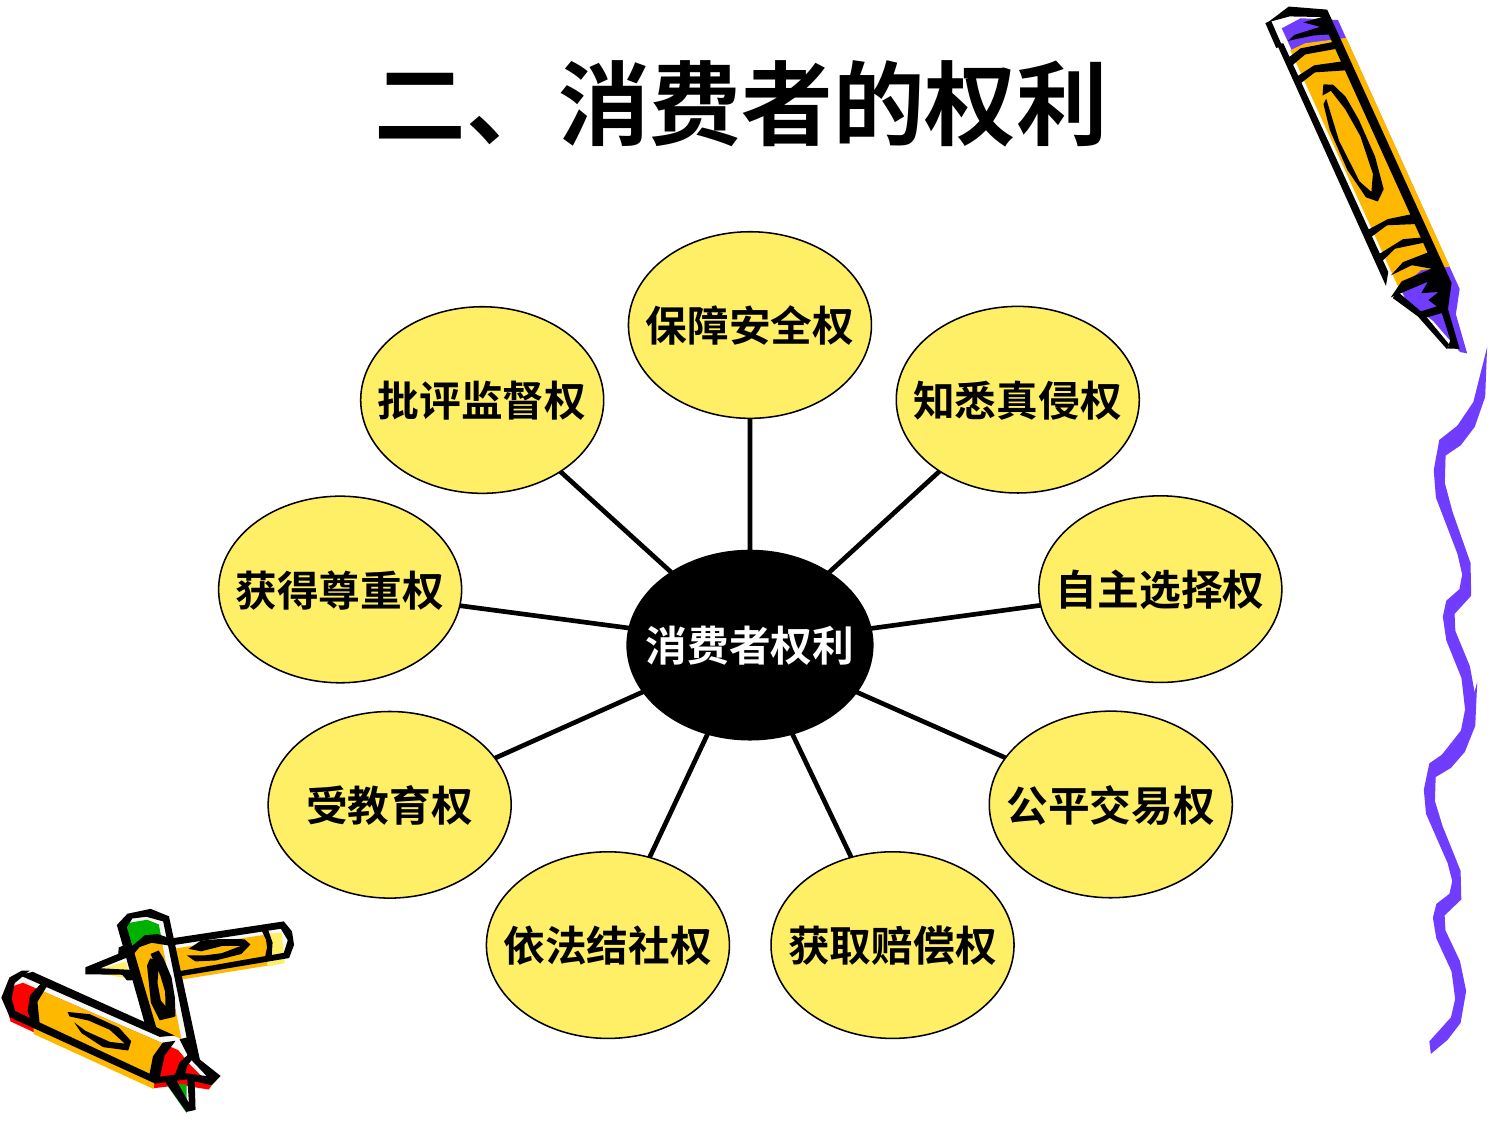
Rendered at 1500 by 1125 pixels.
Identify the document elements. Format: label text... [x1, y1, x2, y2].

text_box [194, 231, 1306, 1059]
title 二、消费者的权利 [112, 24, 1372, 165]
